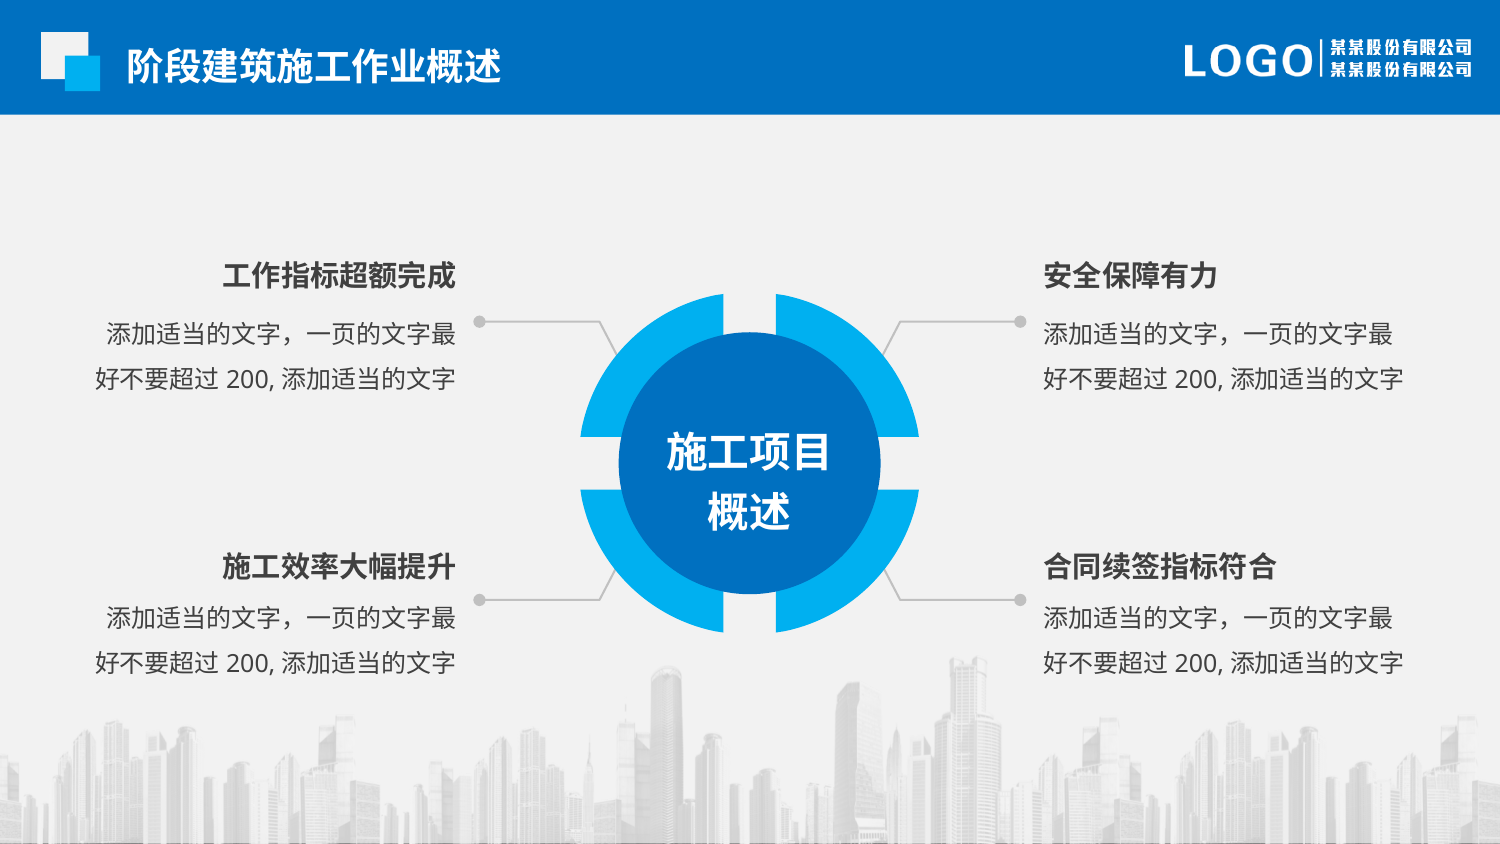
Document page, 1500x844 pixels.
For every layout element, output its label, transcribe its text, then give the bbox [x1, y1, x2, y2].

text_box 添加适当的文字，一页的文字最好不要超过200,添加适当的文字 [1043, 303, 1412, 399]
text_box 添加适当的文字，一页的文字最好不要超过200,添加适当的文字 [1043, 587, 1412, 682]
text_box 施工项目 概述 [651, 408, 848, 544]
text_box 安全保障有力 [1043, 248, 1258, 301]
picture [1185, 11, 1471, 100]
text_box [773, 291, 921, 440]
text_box [773, 487, 921, 635]
text_box 工作指标超额完成 [183, 248, 457, 301]
text_box [883, 315, 1027, 356]
text_box 施工效率大幅提升 [218, 539, 457, 587]
text_box 合同续签指标符合 [1043, 539, 1294, 587]
text_box [884, 566, 1027, 607]
text_box [0, 0, 1500, 117]
text_box [473, 315, 617, 356]
text_box 添加适当的文字，一页的文字最好不要超过200,添加适当的文字 [88, 587, 457, 682]
text_box [63, 54, 102, 93]
text_box [578, 291, 726, 440]
text_box [578, 487, 726, 635]
text_box 添加适当的文字，一页的文字最好不要超过200,添加适当的文字 [88, 303, 457, 399]
text_box [616, 330, 883, 597]
text_box [39, 30, 91, 81]
text_box 阶段建筑施工作业概述 [112, 35, 715, 96]
text_box [473, 566, 615, 607]
